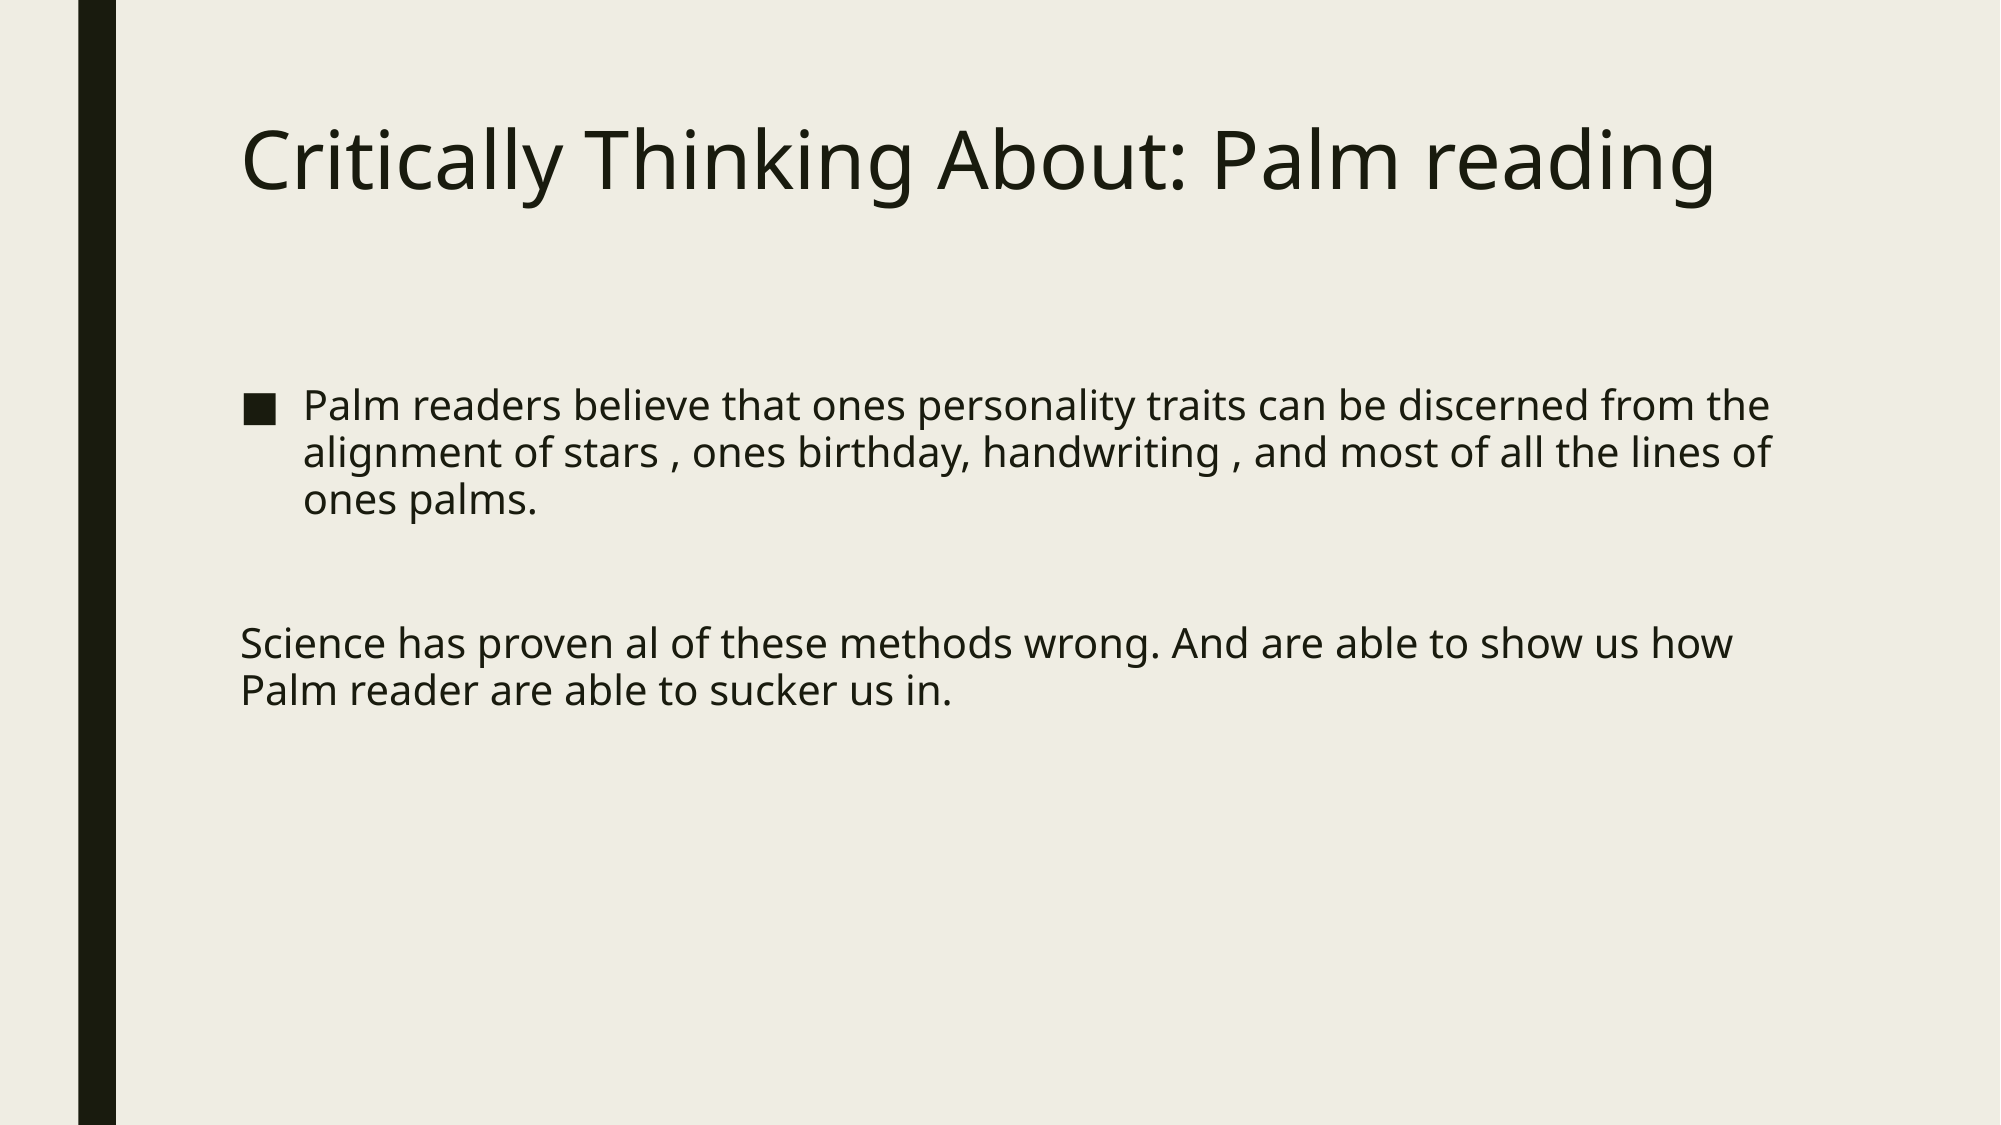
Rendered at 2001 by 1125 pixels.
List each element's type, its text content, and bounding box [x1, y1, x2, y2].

list Palm readers believe that ones personality traits can be discerned from the alignment of stars , ones birthday, handwriting , and most of all the lines of ones palms. Science has proven al of these methods wrong. And are able to show us how Palm reader are able to sucker us in. [225, 375, 1800, 963]
title Critically Thinking About: Palm reading [225, 112, 1800, 357]
